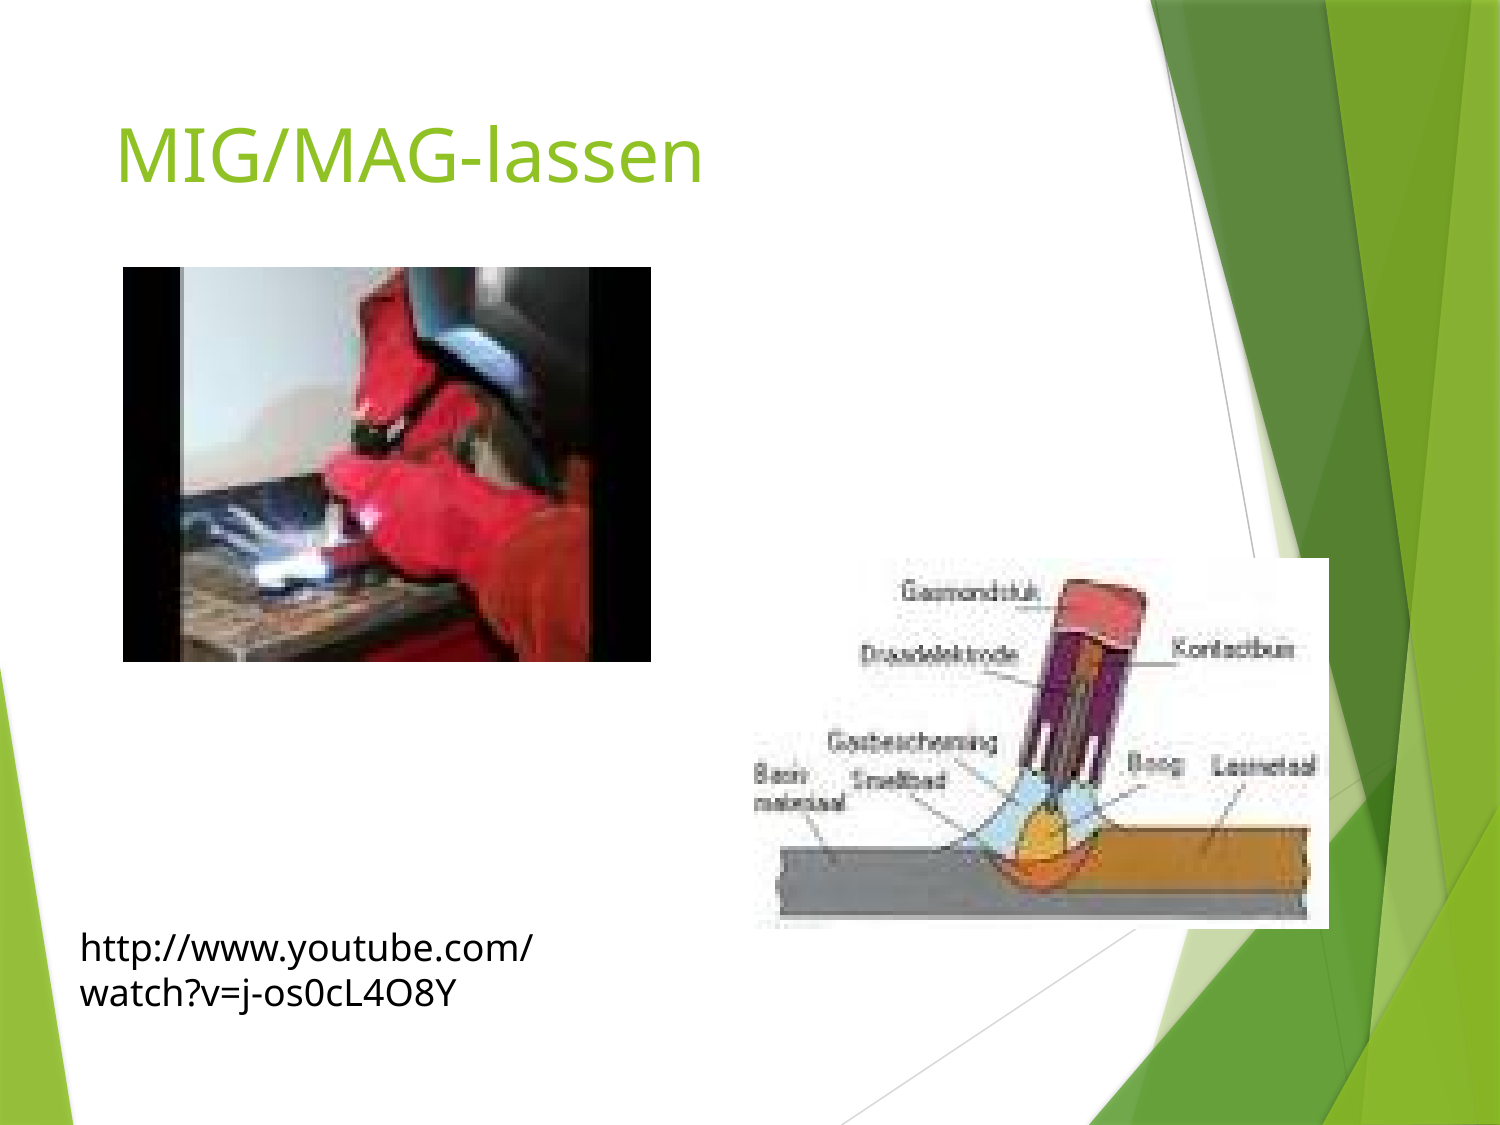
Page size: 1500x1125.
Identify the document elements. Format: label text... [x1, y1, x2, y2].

text_box http://www.youtube.com/watch?v=j-os0cL4O8Y [64, 916, 656, 1022]
title MIG/MAG-lassen [99, 99, 1142, 317]
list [123, 266, 651, 663]
picture [754, 558, 1330, 930]
